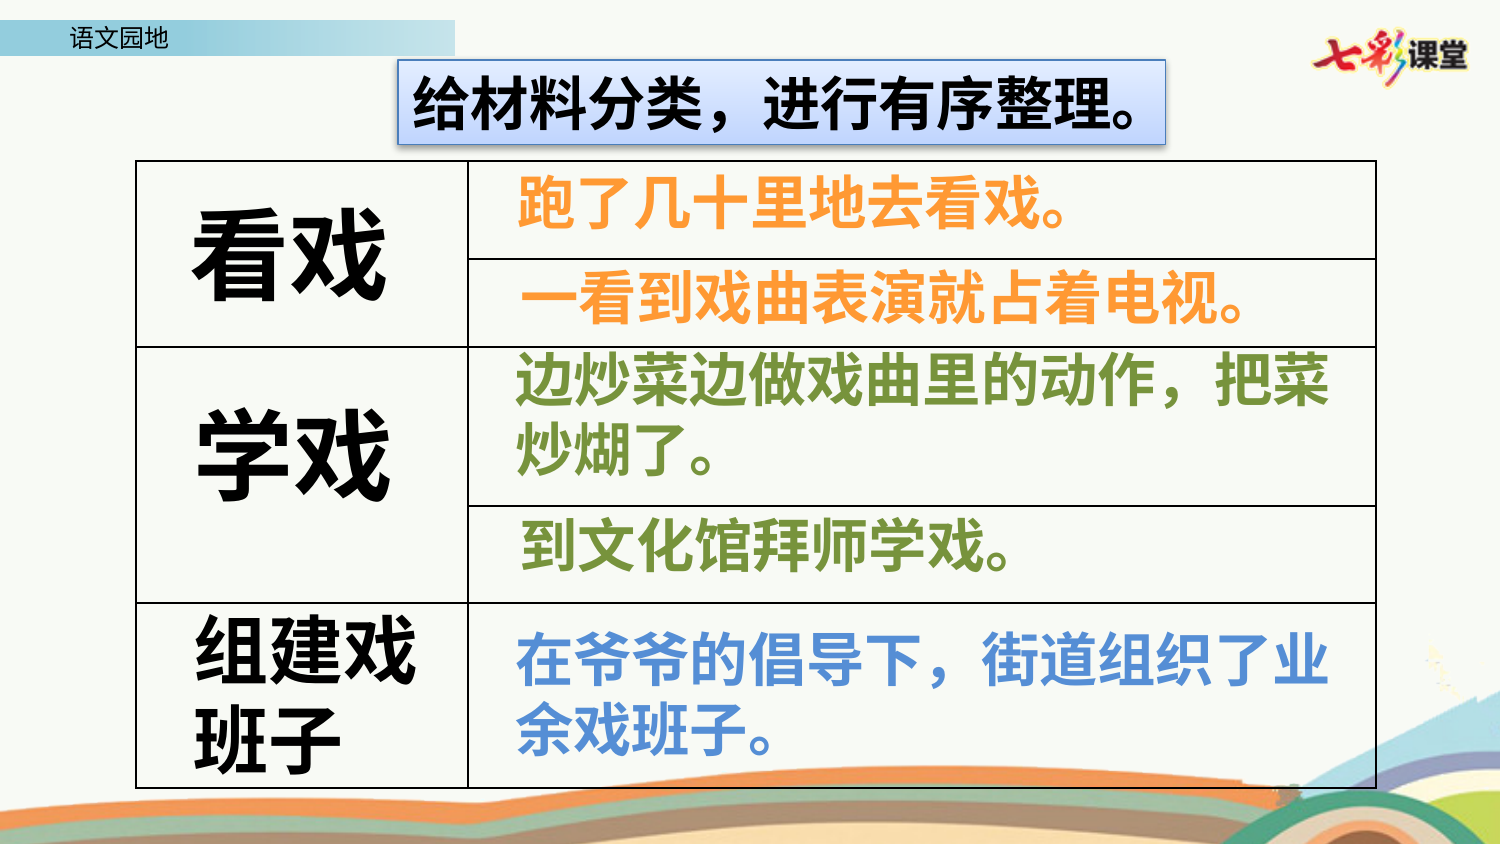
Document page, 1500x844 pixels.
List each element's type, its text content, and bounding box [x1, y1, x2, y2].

text_box 看戏 [175, 185, 405, 320]
table_header [469, 162, 1375, 258]
table_header [137, 162, 467, 346]
picture [0, 572, 1500, 844]
picture [1308, 14, 1477, 95]
table_cell [469, 348, 1375, 505]
table_cell [1293, 260, 1375, 346]
text_box 一看到戏曲表演就占着电视。 [505, 253, 1293, 336]
text_box 在爷爷的倡导下，街道组织了业余戏班子。 [500, 616, 1366, 771]
table_cell [137, 348, 467, 602]
text_box 学戏 [178, 385, 409, 521]
text_box 跑了几十里地去看戏。 [502, 158, 1115, 244]
text_box 到文化馆拜师学戏。 [504, 501, 1059, 587]
table_cell [137, 604, 178, 787]
table_cell [469, 260, 505, 346]
text_box 边炒菜边做戏曲里的动作，把菜炒煳了。 [500, 336, 1353, 491]
text_box 组建戏 班子 [178, 596, 434, 791]
text_box 给材料分类，进行有序整理。 [397, 59, 1166, 145]
table_cell [469, 604, 1375, 787]
table_cell [434, 604, 467, 787]
table_cell [469, 507, 1375, 602]
